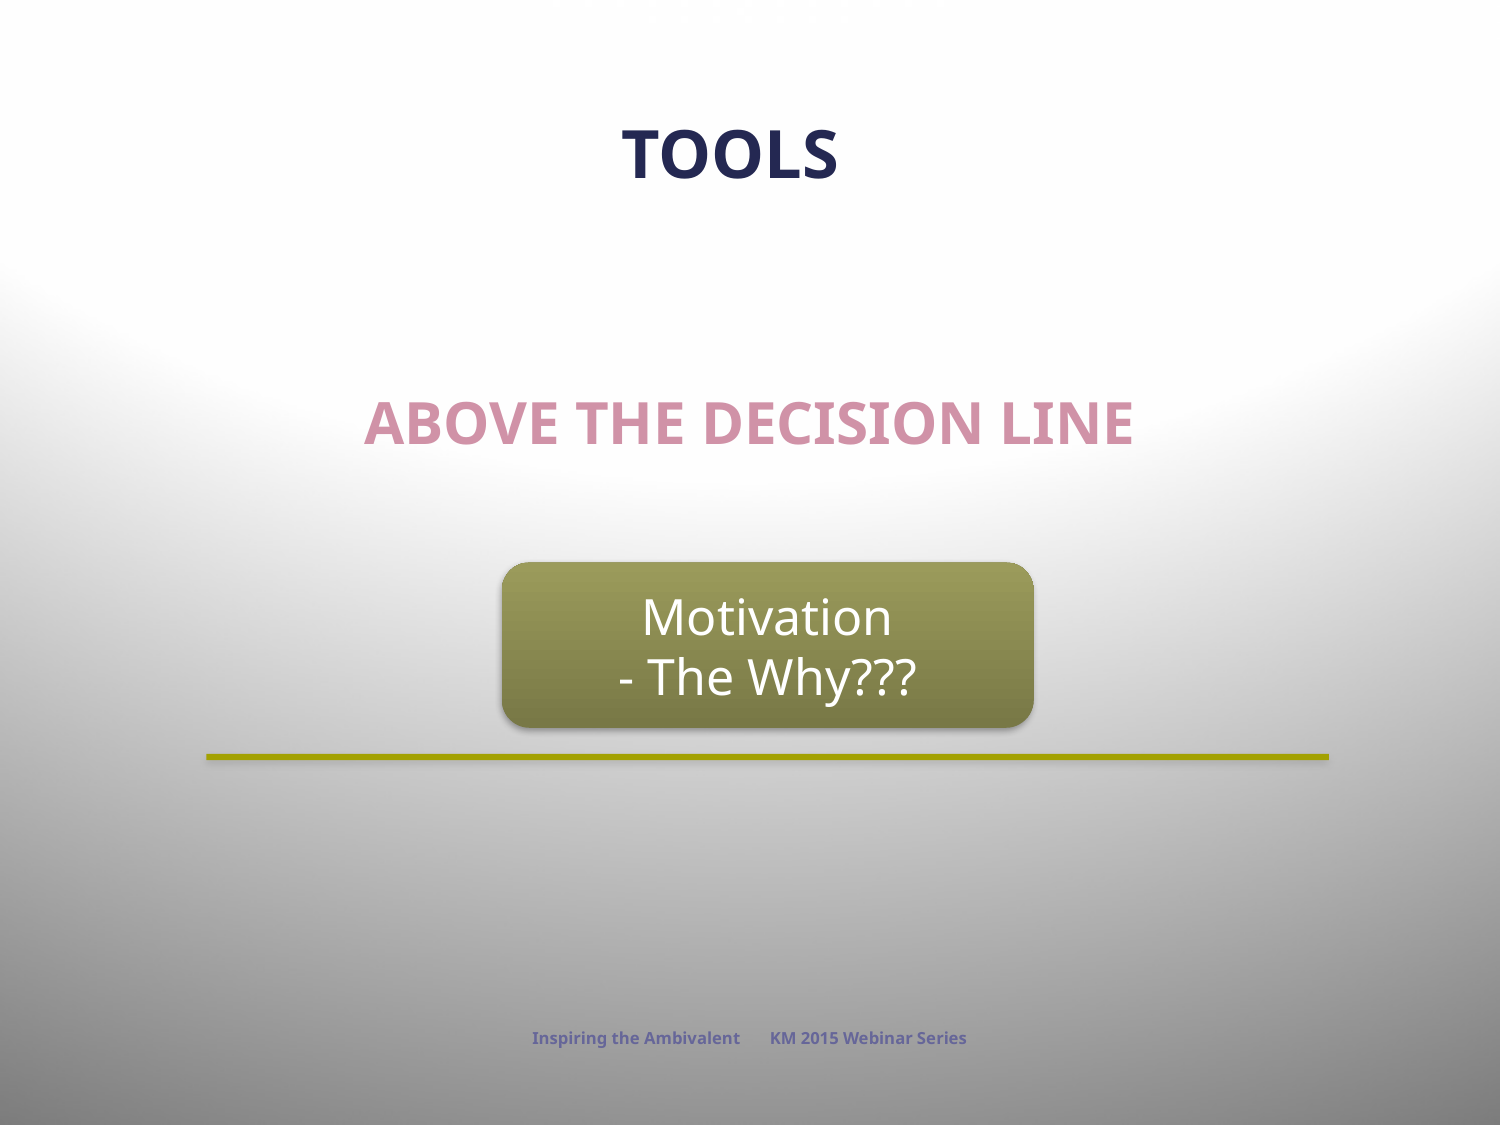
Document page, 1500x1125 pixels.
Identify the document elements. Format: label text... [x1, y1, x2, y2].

text_box Motivation - The Why??? [501, 562, 1034, 728]
picture [0, 0, 1500, 1125]
footer Inspiring the Ambivalent KM 2015 Webinar Series [512, 1024, 988, 1103]
title ABOVE THE DECISION LINE [200, 327, 1301, 516]
text_box Tools [69, 66, 1425, 238]
